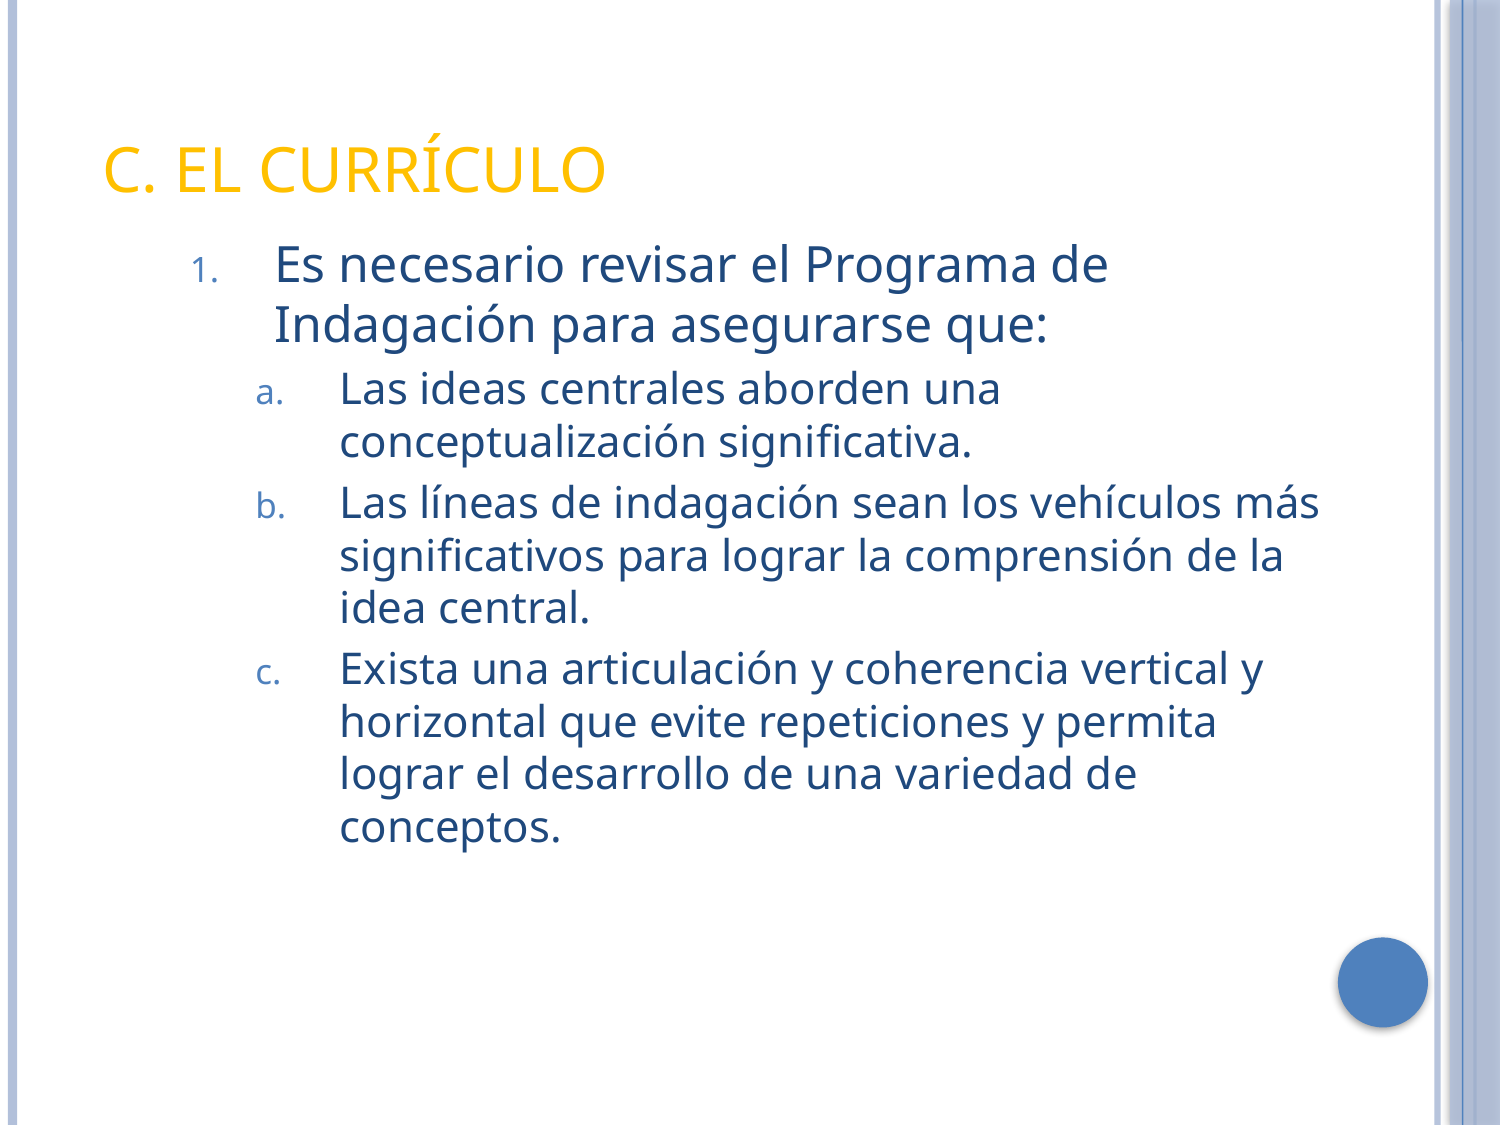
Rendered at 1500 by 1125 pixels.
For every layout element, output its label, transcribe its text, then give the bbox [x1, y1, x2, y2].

title C. EL CURRÍCULO [87, 37, 1200, 213]
list Es necesario revisar el Programa de Indagación para asegurarse que: Las ideas centrales aborden una conceptualización significativa. Las líneas de indagación sean los vehículos más significativos para lograr la comprensión de la idea central. Exista una articulación y coherencia vertical y horizontal que evite repeticiones y permita lograr el desarrollo de una variedad de conceptos. [174, 224, 1338, 1013]
